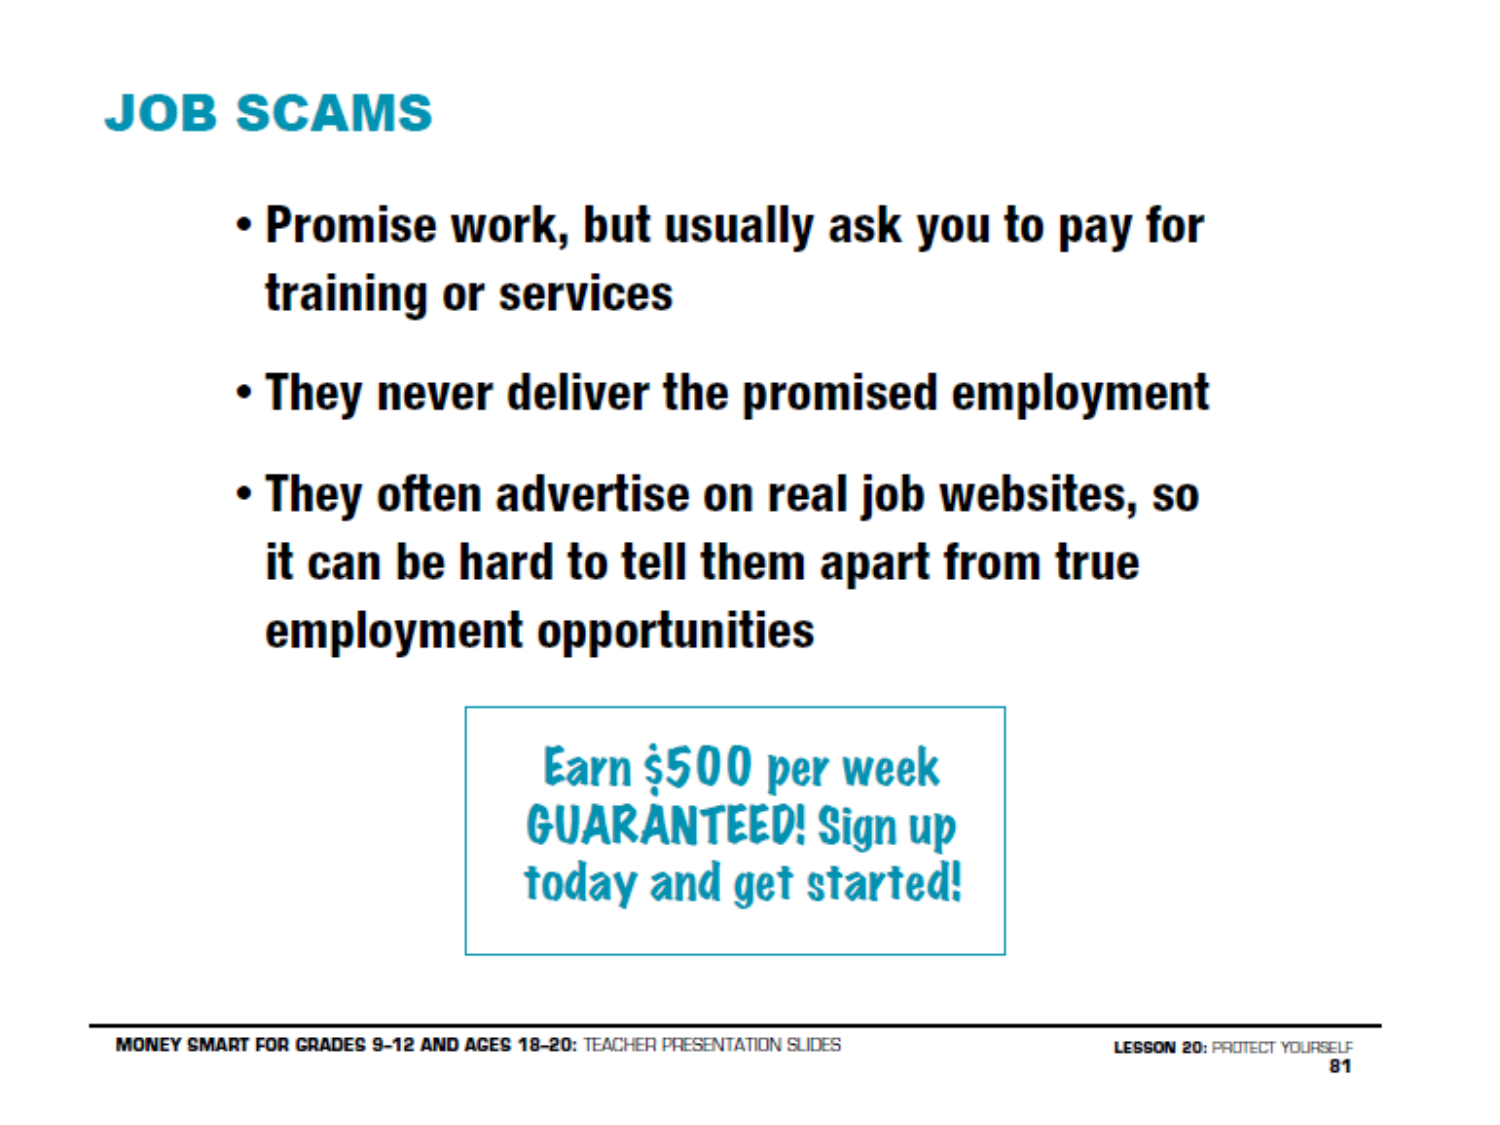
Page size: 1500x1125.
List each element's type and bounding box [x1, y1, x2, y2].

picture [37, 38, 1426, 1116]
